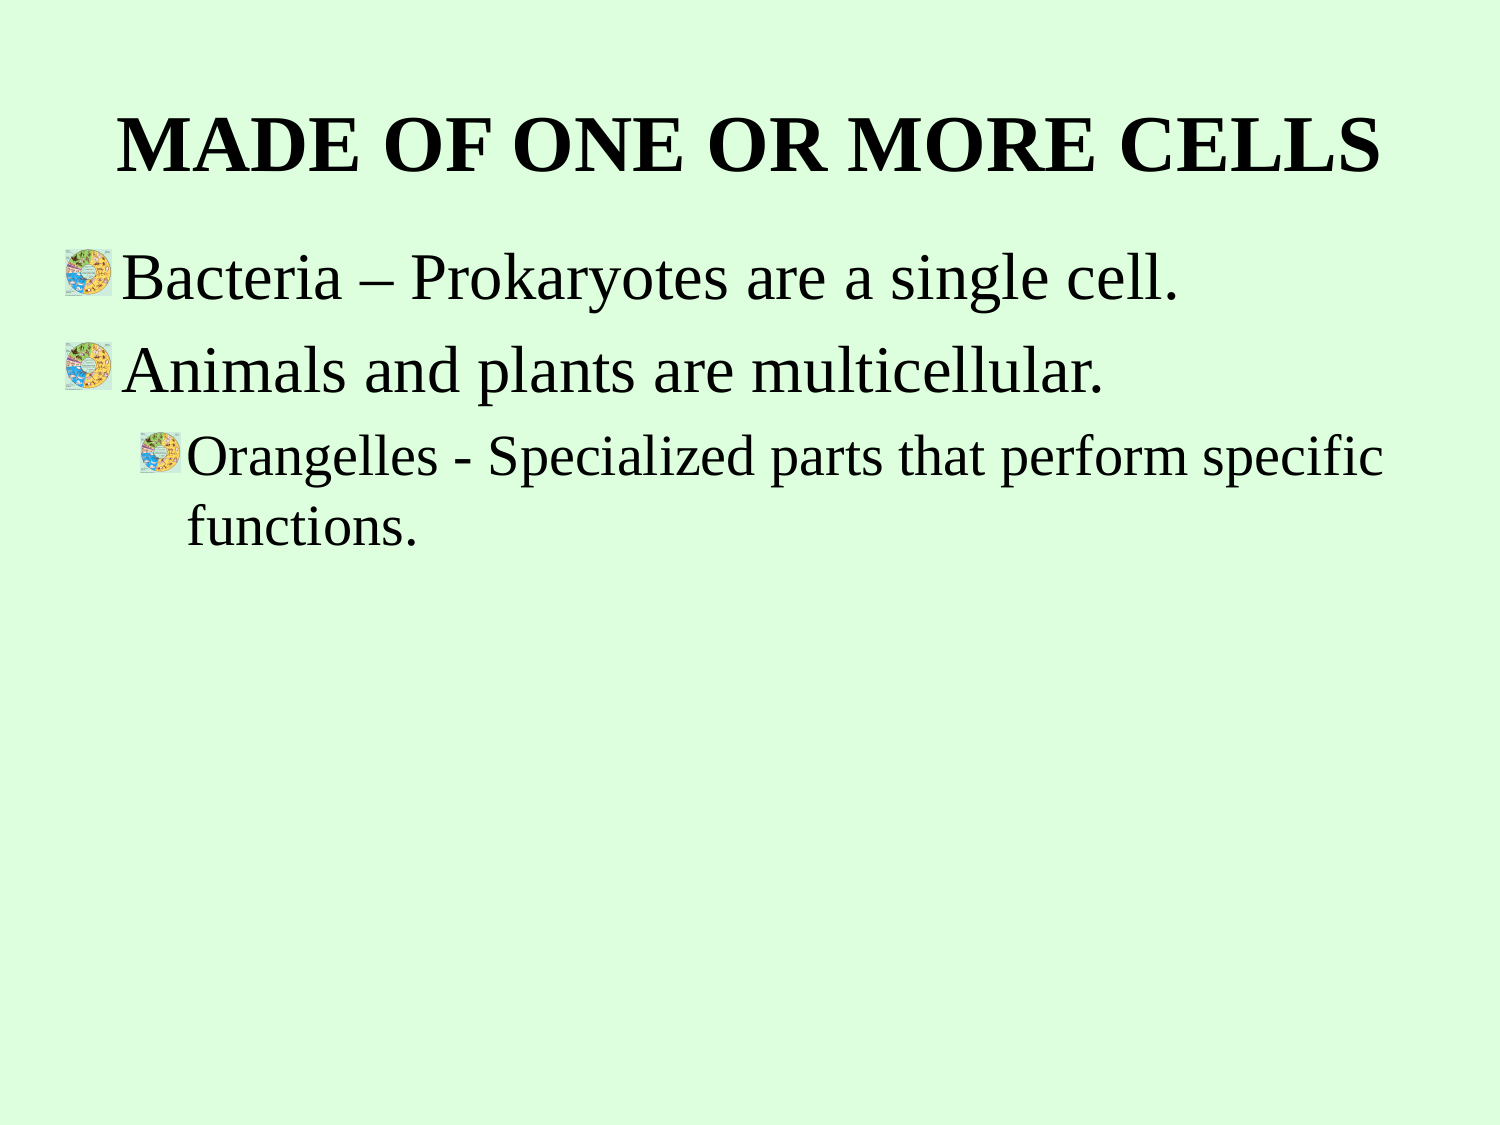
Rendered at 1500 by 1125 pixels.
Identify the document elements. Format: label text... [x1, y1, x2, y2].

title MADE OF ONE OR MORE CELLS [75, 45, 1425, 233]
list Bacteria – Prokaryotes are a single cell. Animals and plants are multicellular. Orangelles - Specialized parts that perform specific functions. [50, 224, 1400, 968]
picture [65, 249, 112, 296]
picture [65, 342, 112, 390]
picture [140, 432, 181, 473]
